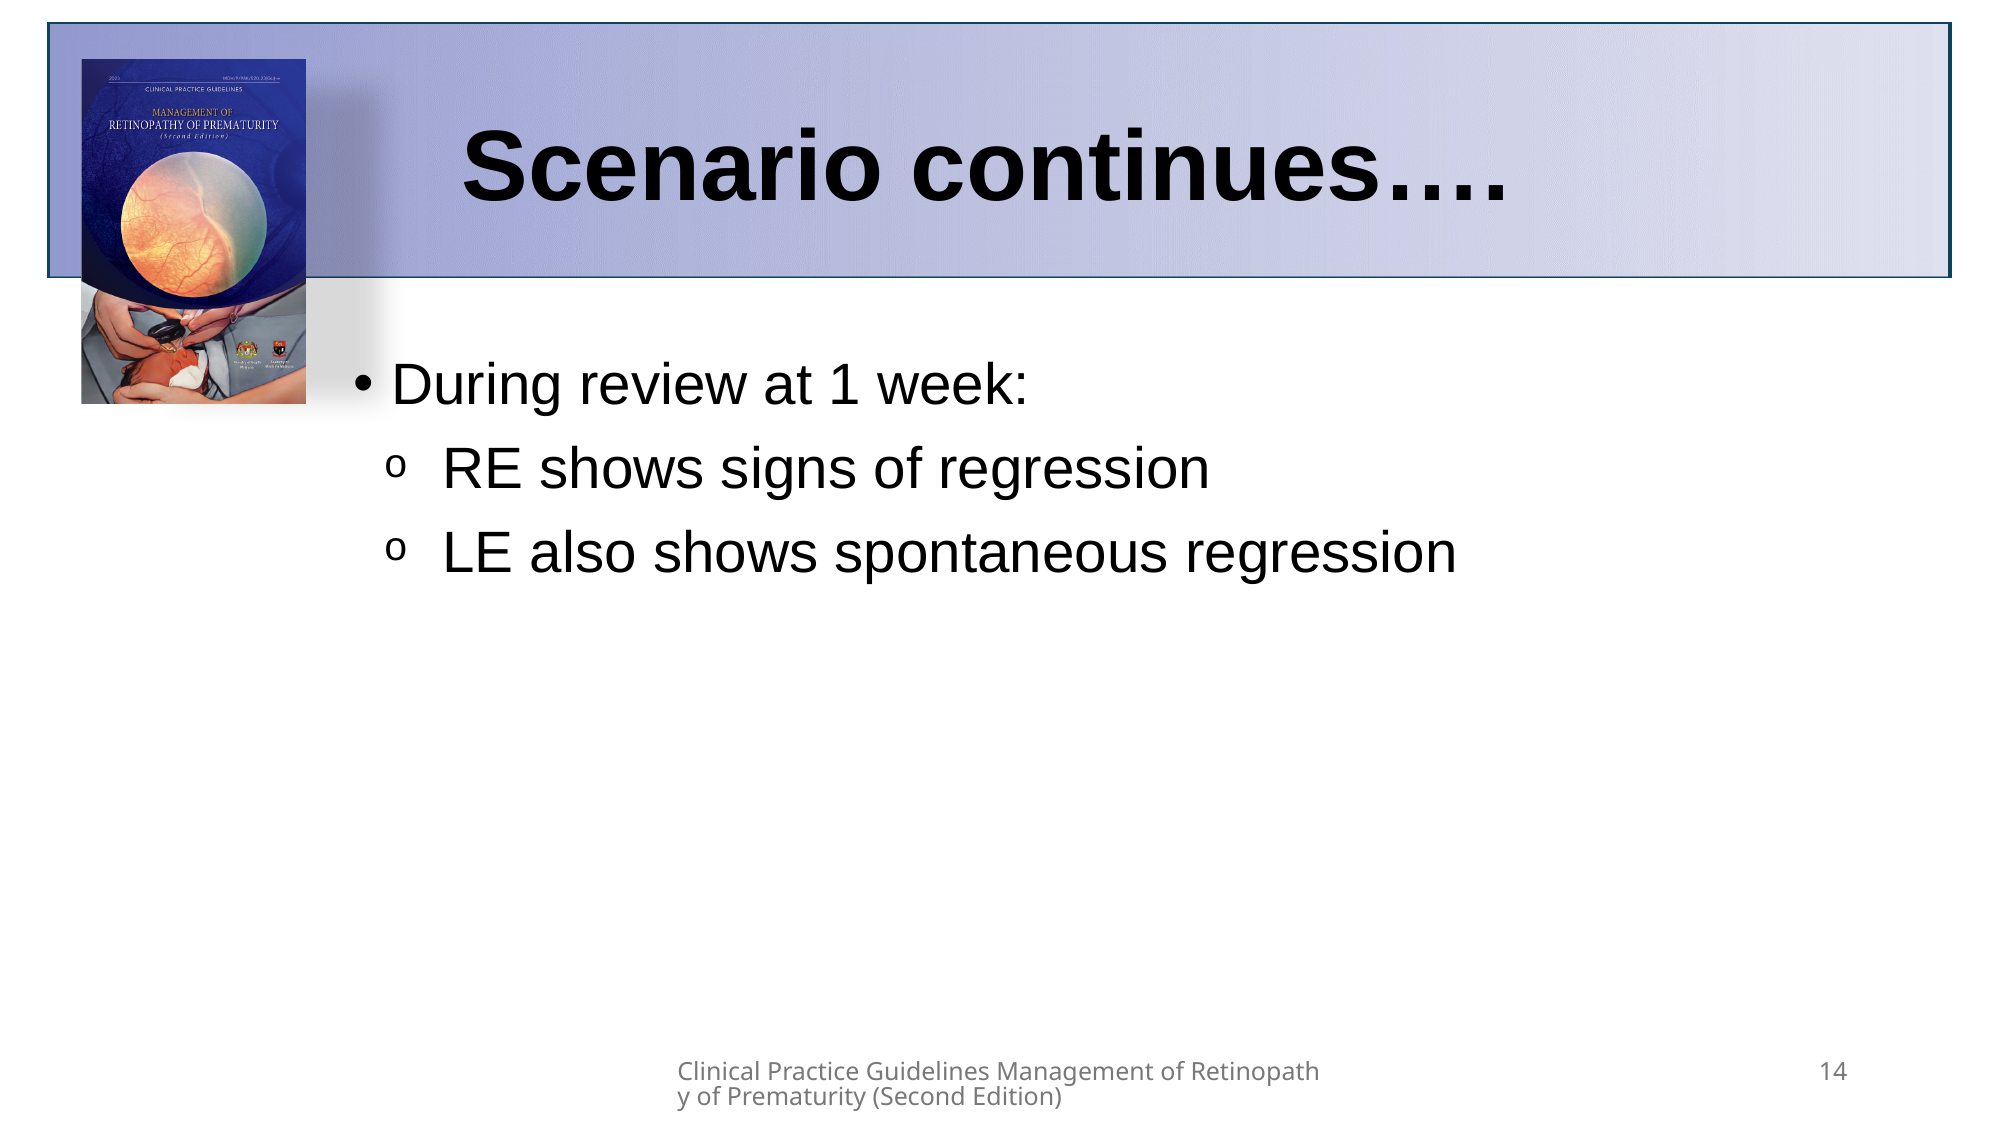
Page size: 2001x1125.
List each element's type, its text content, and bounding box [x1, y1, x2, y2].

slide_number 14 [1412, 1042, 1863, 1103]
list During review at 1 week: RE shows signs of regression LE also shows spontaneous regression [338, 347, 2000, 915]
footer Clinical Practice Guidelines Management of Retinopathy of Prematurity (Second Edition) [662, 1042, 1338, 1103]
picture [47, 21, 1953, 405]
